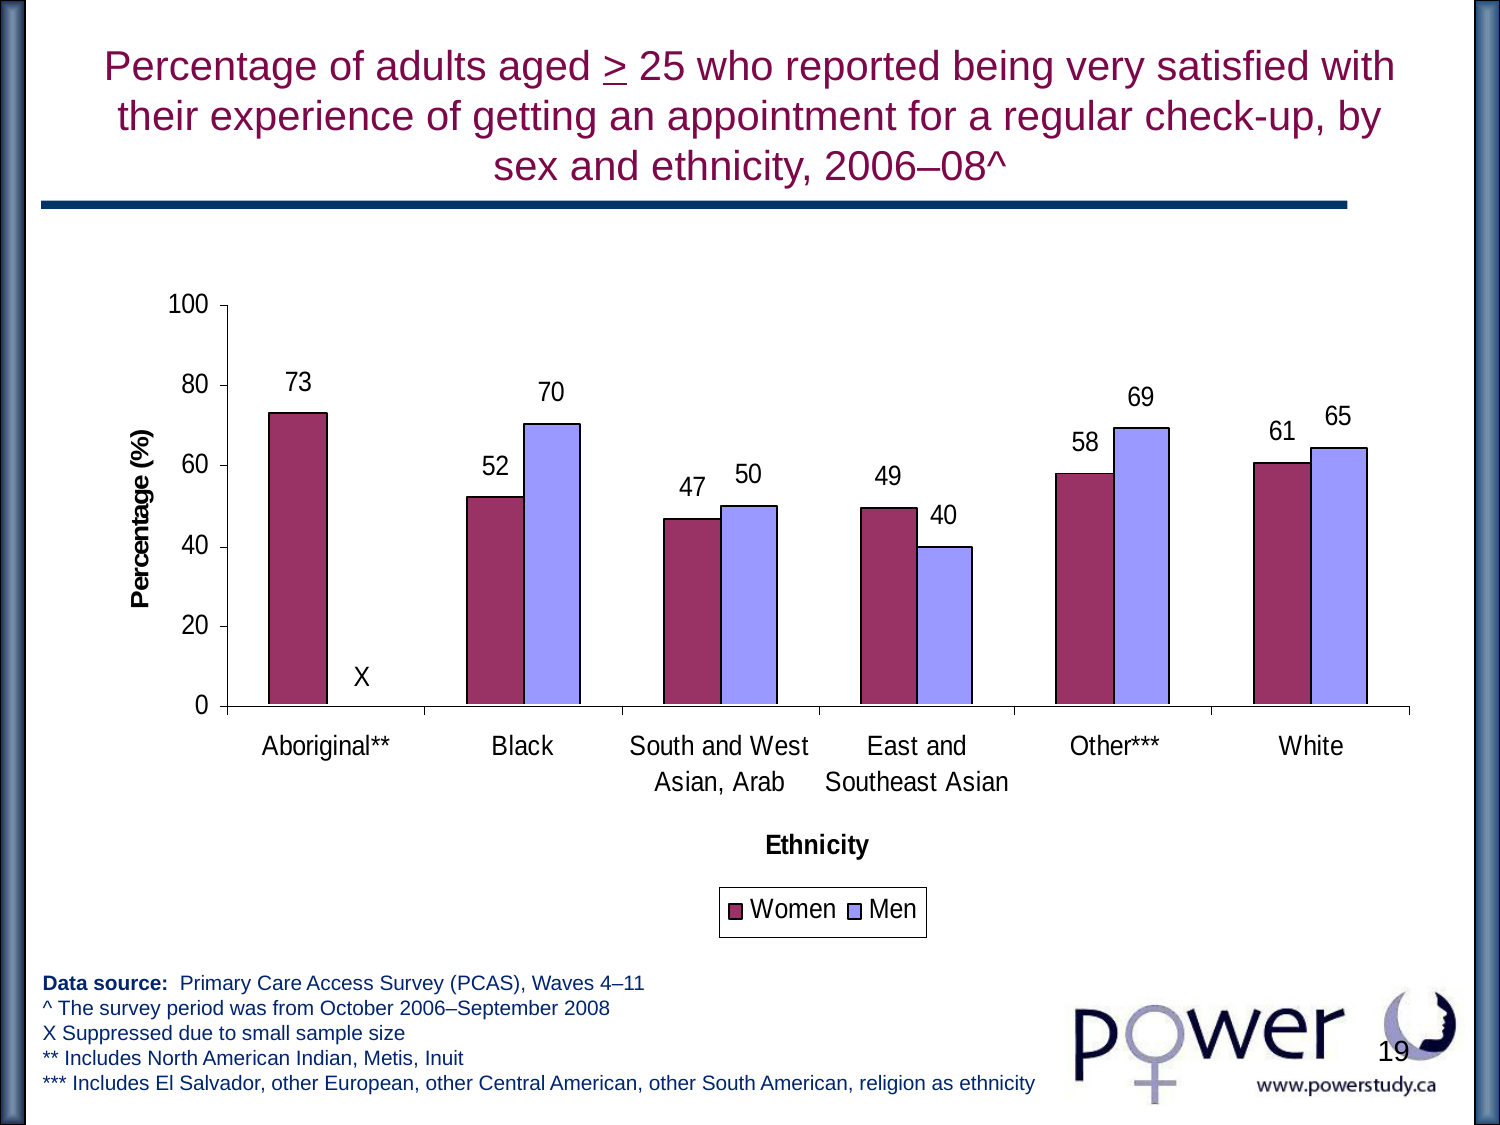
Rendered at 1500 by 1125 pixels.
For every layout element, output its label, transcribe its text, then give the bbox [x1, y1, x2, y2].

text_box Data source: Primary Care Access Survey (PCAS), Waves 4–11 ^ The survey period was from October 2006–September 2008 X Suppressed due to small sample size ** Includes North American Indian, Metis, Inuit *** Includes El Salvador, other European, other Central American, other South American, religion as ethnicity [27, 962, 1162, 1103]
picture [1064, 979, 1466, 1111]
slide_number 19 [1162, 1024, 1426, 1103]
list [87, 249, 1438, 955]
title Percentage of adults aged > 25 who reported being very satisfied with their experience of getting an appointment for a regular check-up, by sex and ethnicity, 2006–08^ [74, 44, 1426, 233]
